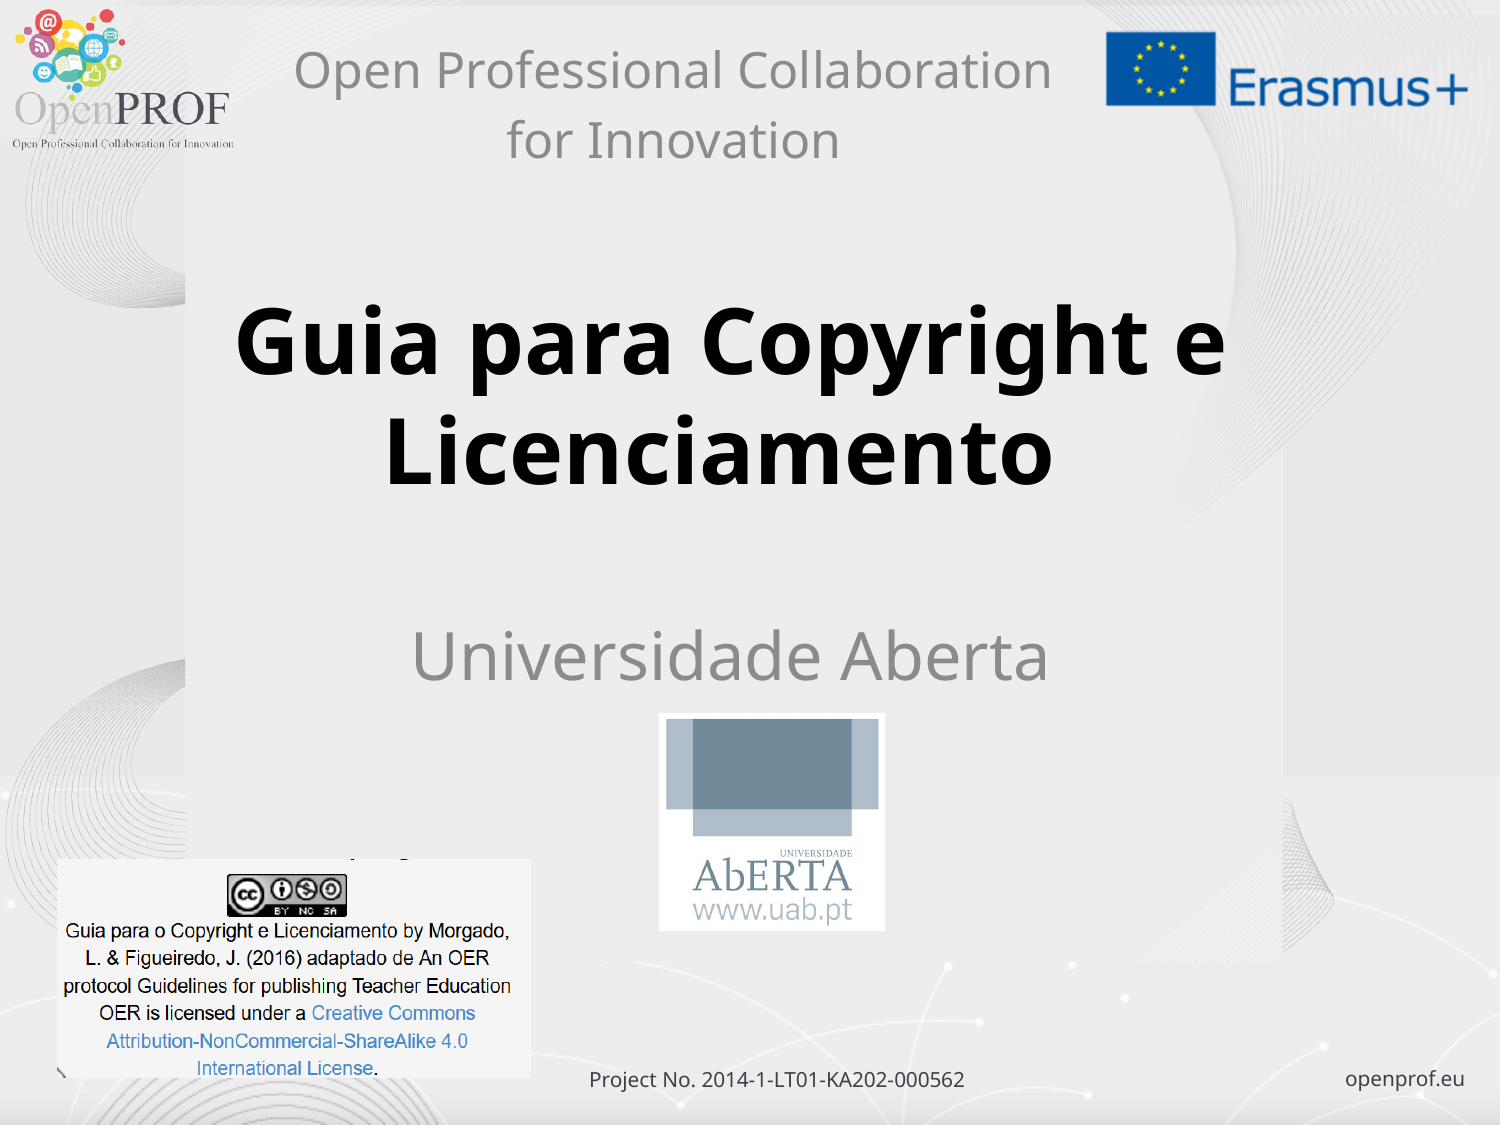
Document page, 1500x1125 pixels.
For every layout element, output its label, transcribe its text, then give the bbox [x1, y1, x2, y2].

picture [0, 0, 1500, 1125]
text_box Open Professional Collaboration for Innovation [251, 31, 1110, 156]
subtitle Universidade Aberta [187, 605, 1275, 951]
title Guia para Copyright e Licenciamento [134, 198, 1304, 588]
